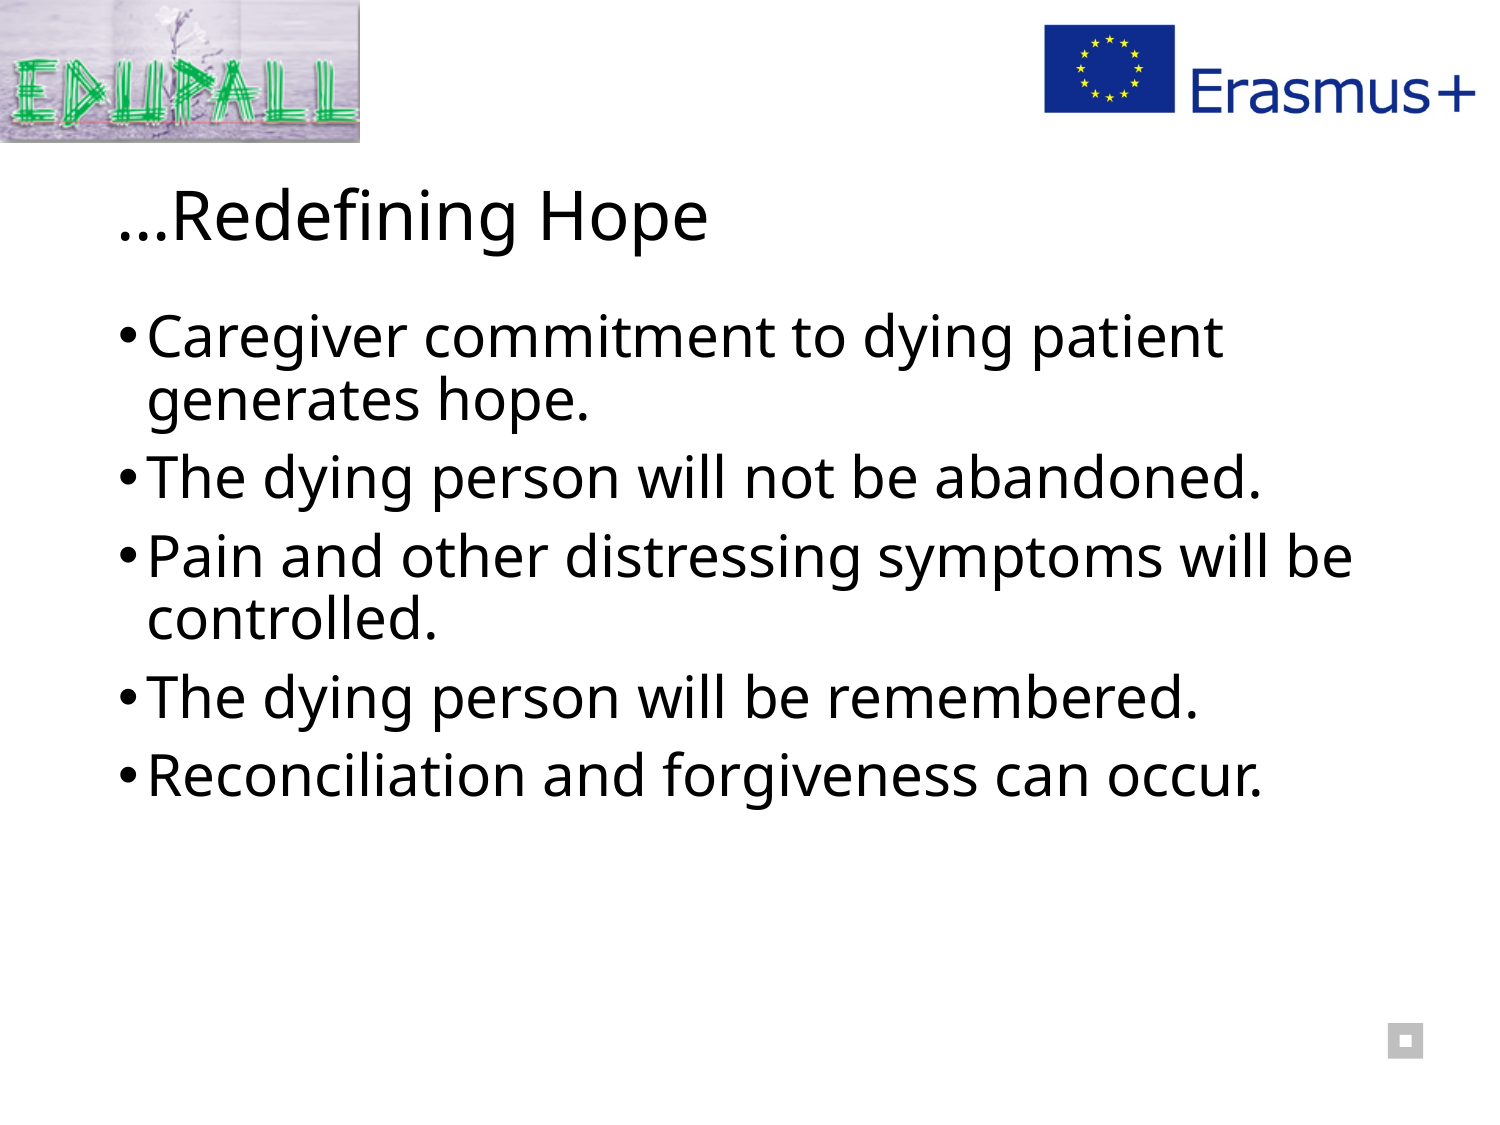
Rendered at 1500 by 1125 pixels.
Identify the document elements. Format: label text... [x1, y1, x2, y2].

picture [1019, 0, 1500, 138]
picture [0, 0, 360, 143]
title …Redefining Hope [101, 148, 1395, 289]
list Caregiver commitment to dying patient generates hope. The dying person will not be abandoned. Pain and other distressing symptoms will be controlled. The dying person will be remembered. Reconciliation and forgiveness can occur. [103, 299, 1397, 1055]
